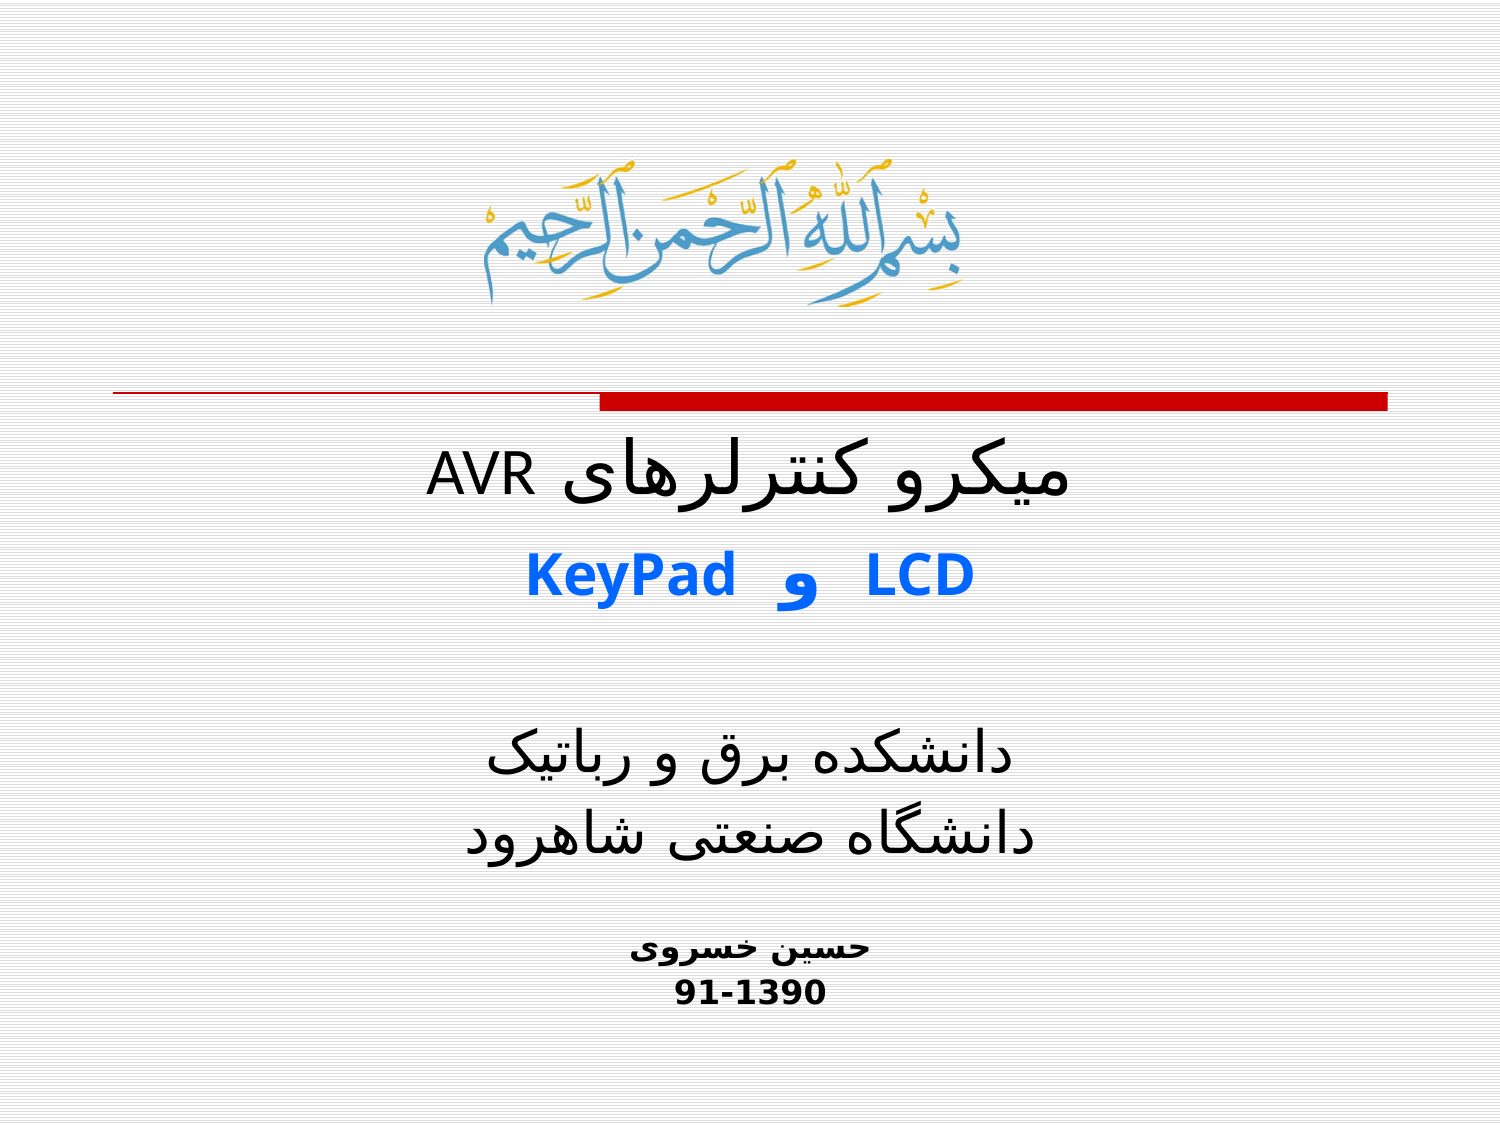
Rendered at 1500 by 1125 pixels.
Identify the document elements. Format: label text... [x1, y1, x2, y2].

title میکرو کنترلرهای AVR LCD و KeyPad [113, 437, 1389, 617]
picture [484, 159, 962, 307]
subtitle دانشکده برق و رباتیک دانشگاه صنعتی شاهرود حسین خسروی 91-1390 [175, 706, 1326, 969]
